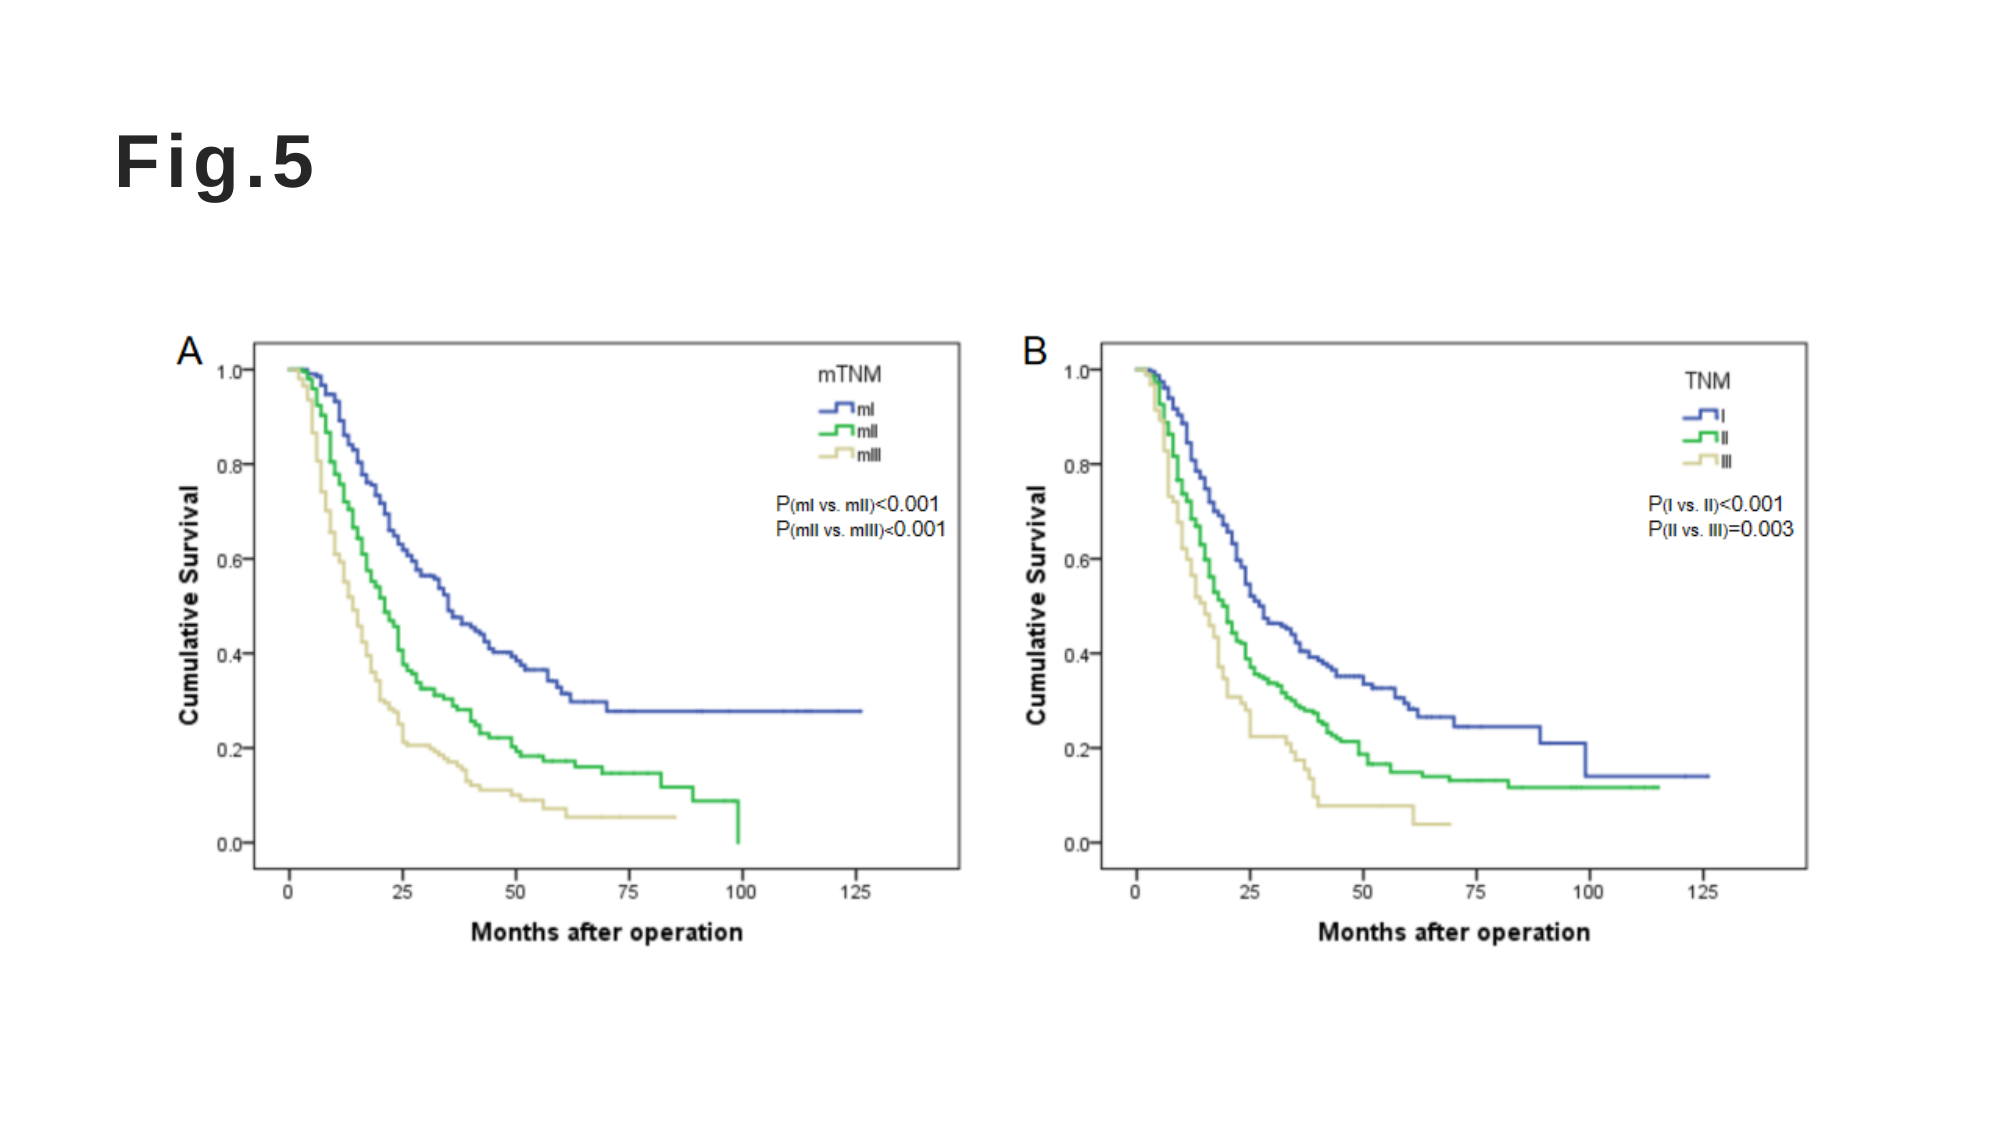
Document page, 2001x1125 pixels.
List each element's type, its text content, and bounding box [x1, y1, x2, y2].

title Fig.5 [99, 99, 1900, 216]
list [160, 316, 1839, 954]
